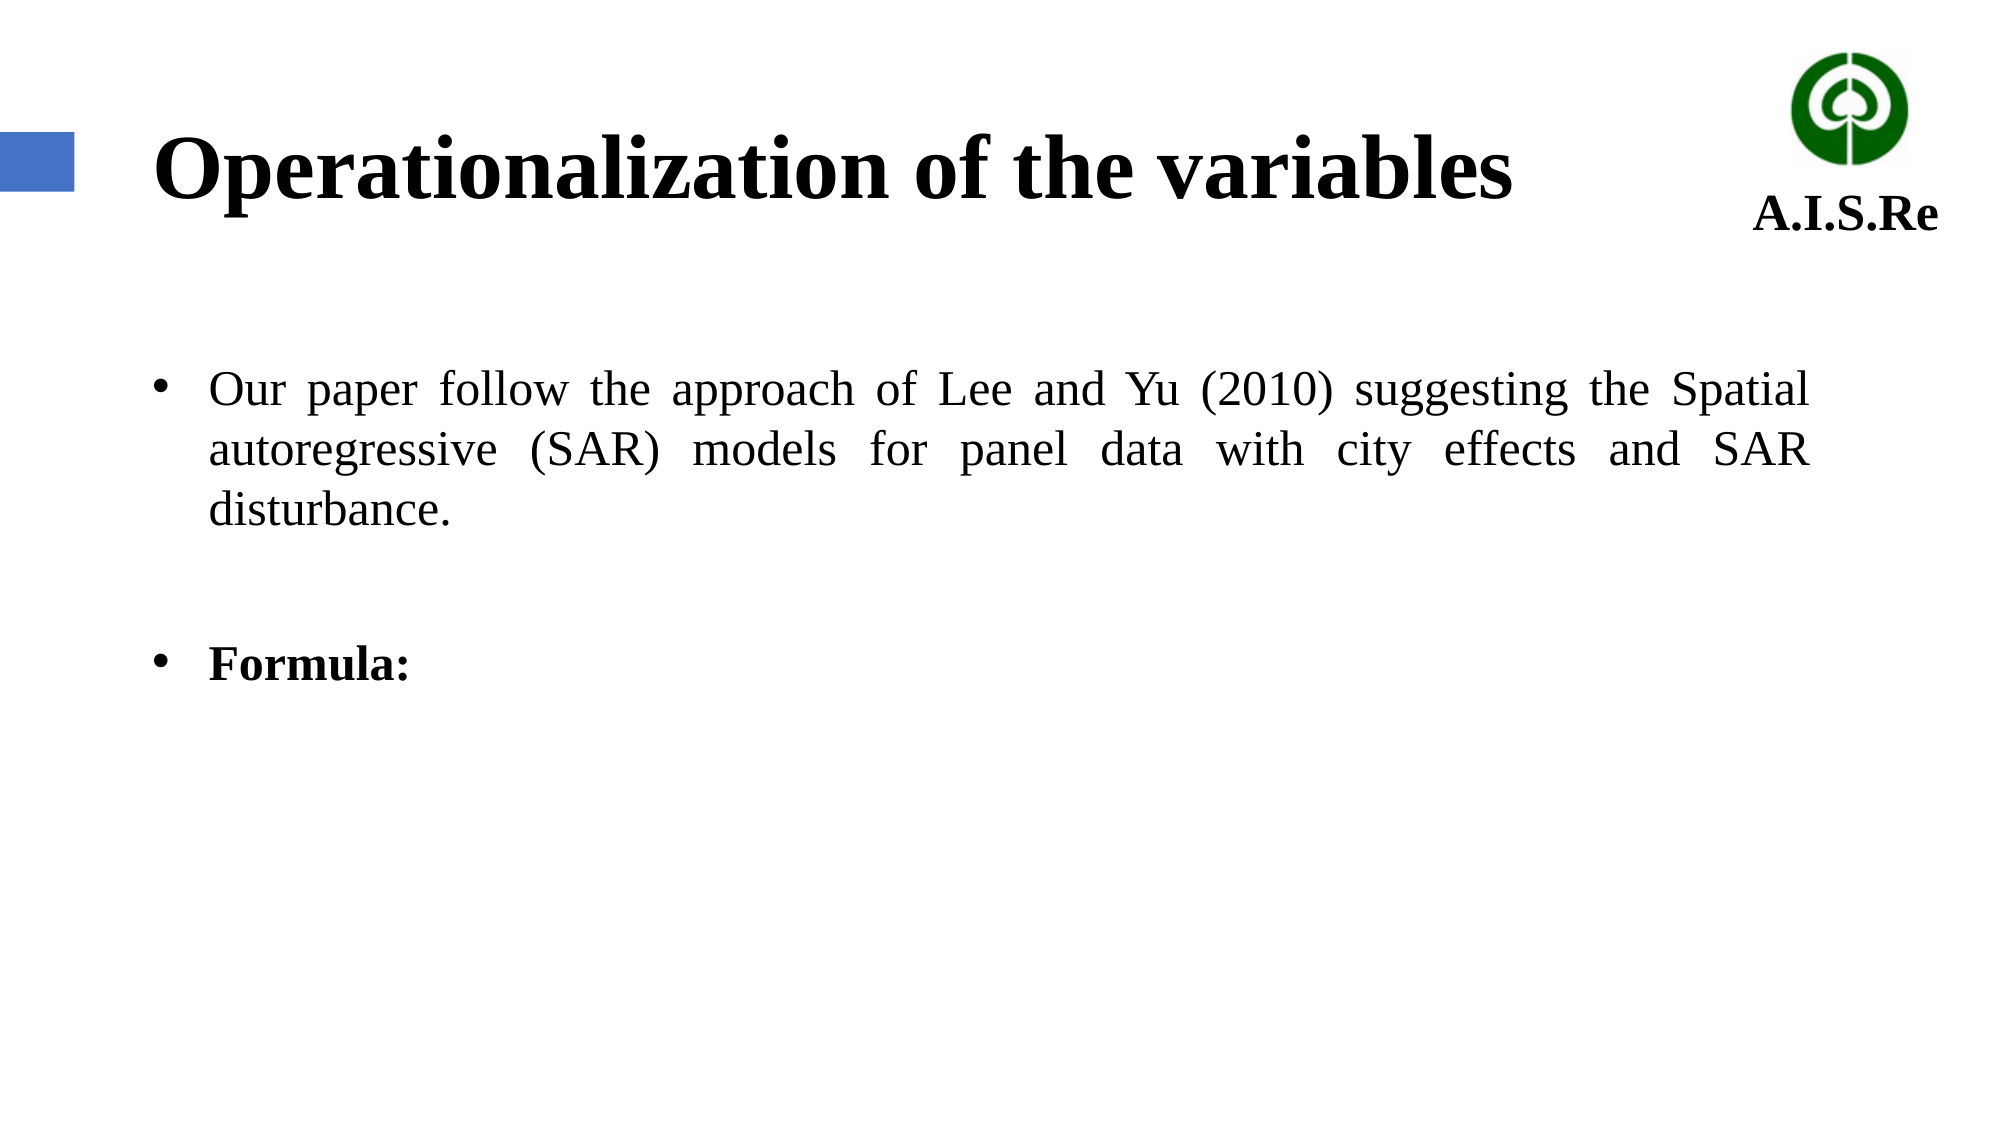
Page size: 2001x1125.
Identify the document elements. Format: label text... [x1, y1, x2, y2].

title Operationalization of the variables [137, 59, 1863, 278]
picture [1789, 47, 1913, 172]
text_box A.I.S.Re [1737, 171, 1965, 249]
